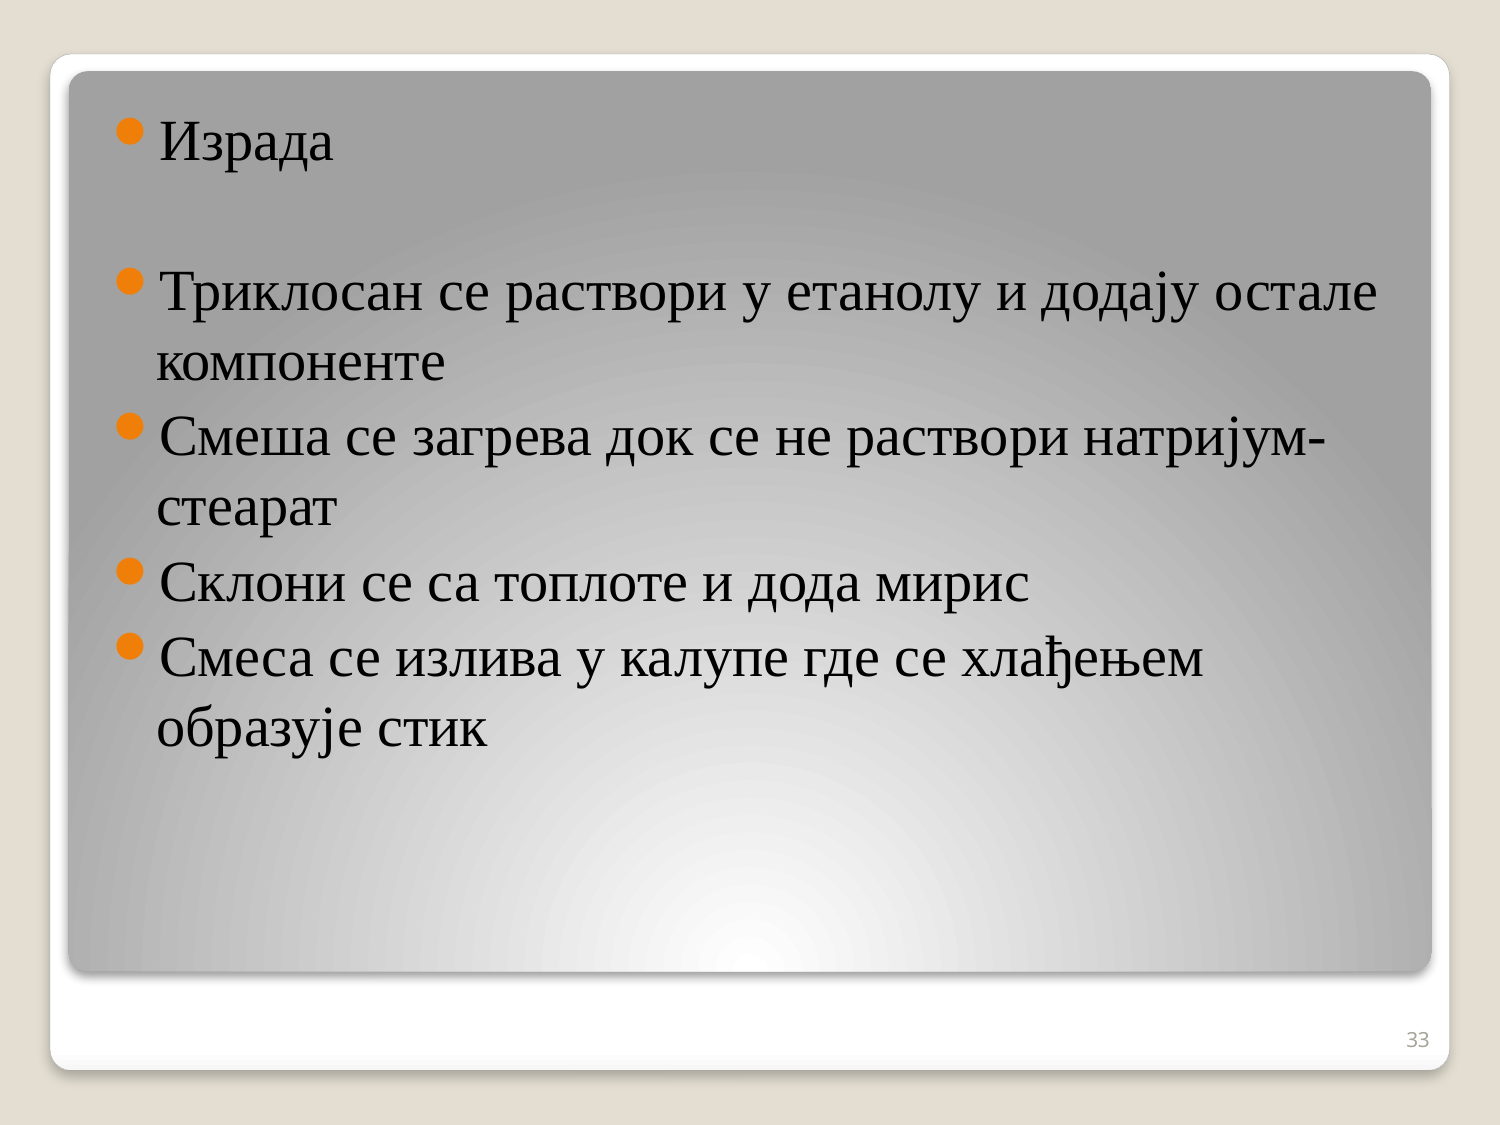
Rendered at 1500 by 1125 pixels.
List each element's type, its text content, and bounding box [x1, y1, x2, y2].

list Израда Триклосан се раствори у етанолу и додају остале компоненте Смеша се загрева док се не раствори натријум-стеарат Склони се са топлоте и дода мирис Смеса се излива у калупе где се хлађењем образује стик [82, 86, 1425, 774]
slide_number 33 [1369, 1002, 1445, 1063]
